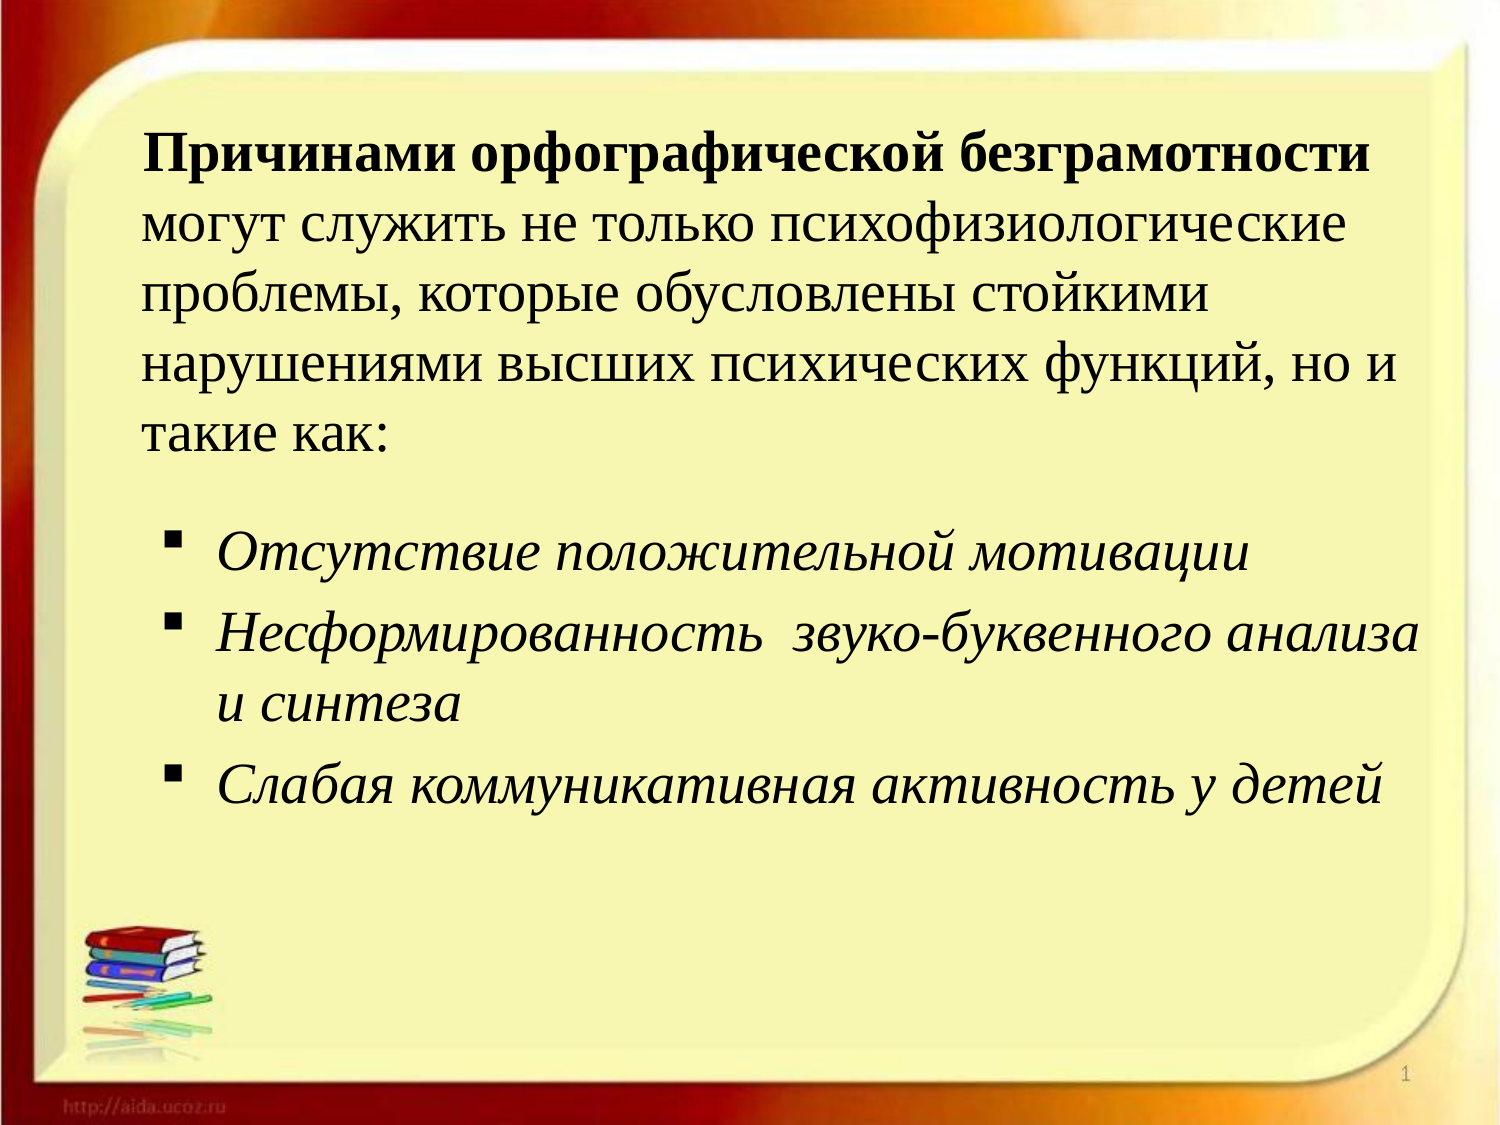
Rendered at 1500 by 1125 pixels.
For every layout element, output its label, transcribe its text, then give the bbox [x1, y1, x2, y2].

picture [0, 0, 1500, 1125]
text_box Причинами орфографической безграмотности могут служить не только психофизиологические проблемы, которые обусловлены стойкими нарушениями высших психических функций, но и такие как: Отсутствие положительной мотивации Несформированность звуко-буквенного анализа и синтеза Слабая коммуникативная активность у детей [70, 105, 1463, 926]
